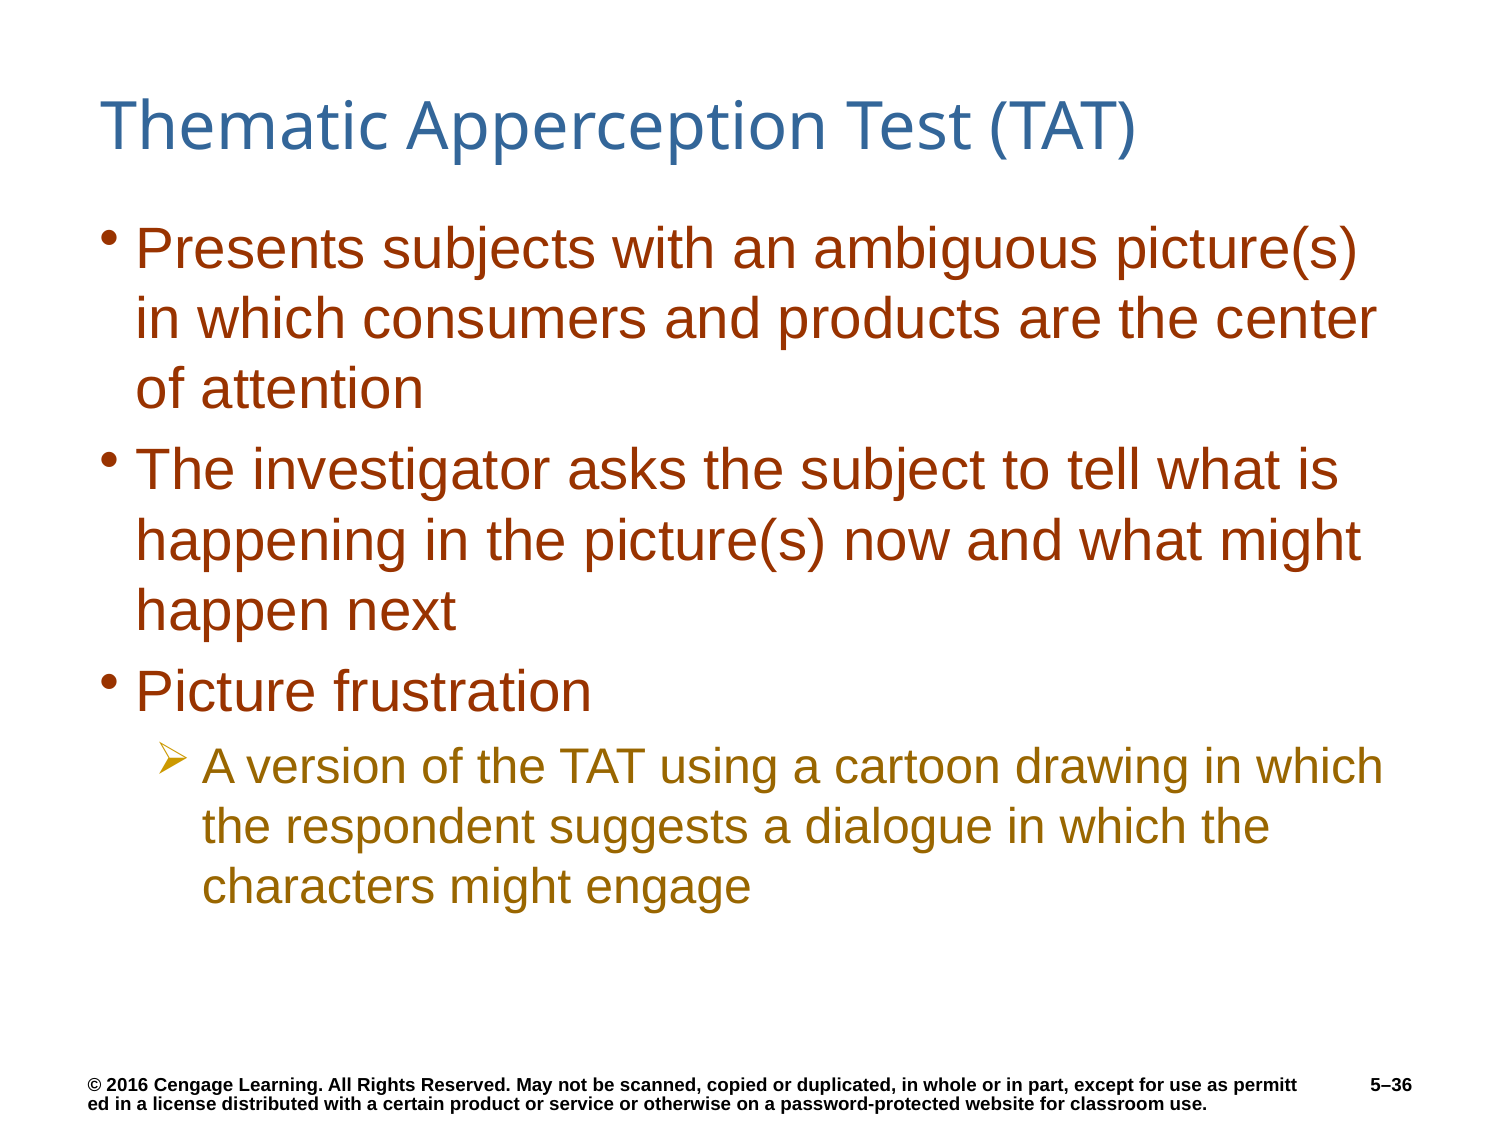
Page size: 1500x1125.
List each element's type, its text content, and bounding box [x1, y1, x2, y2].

title Thematic Apperception Test (TAT) [85, 75, 1411, 171]
footer © 2016 Cengage Learning. All Rights Reserved. May not be scanned, copied or duplicated, in whole or in part, except for use as permitted in a license distributed with a certain product or service or otherwise on a password-protected website for classroom use. [87, 1057, 1050, 1103]
slide_number 5–36 [1050, 1042, 1413, 1103]
list Presents subjects with an ambiguous picture(s) in which consumers and products are the center of attention The investigator asks the subject to tell what is happening in the picture(s) now and what might happen next Picture frustration A version of the TAT using a cartoon drawing in which the respondent suggests a dialogue in which the characters might engage [84, 202, 1414, 1013]
